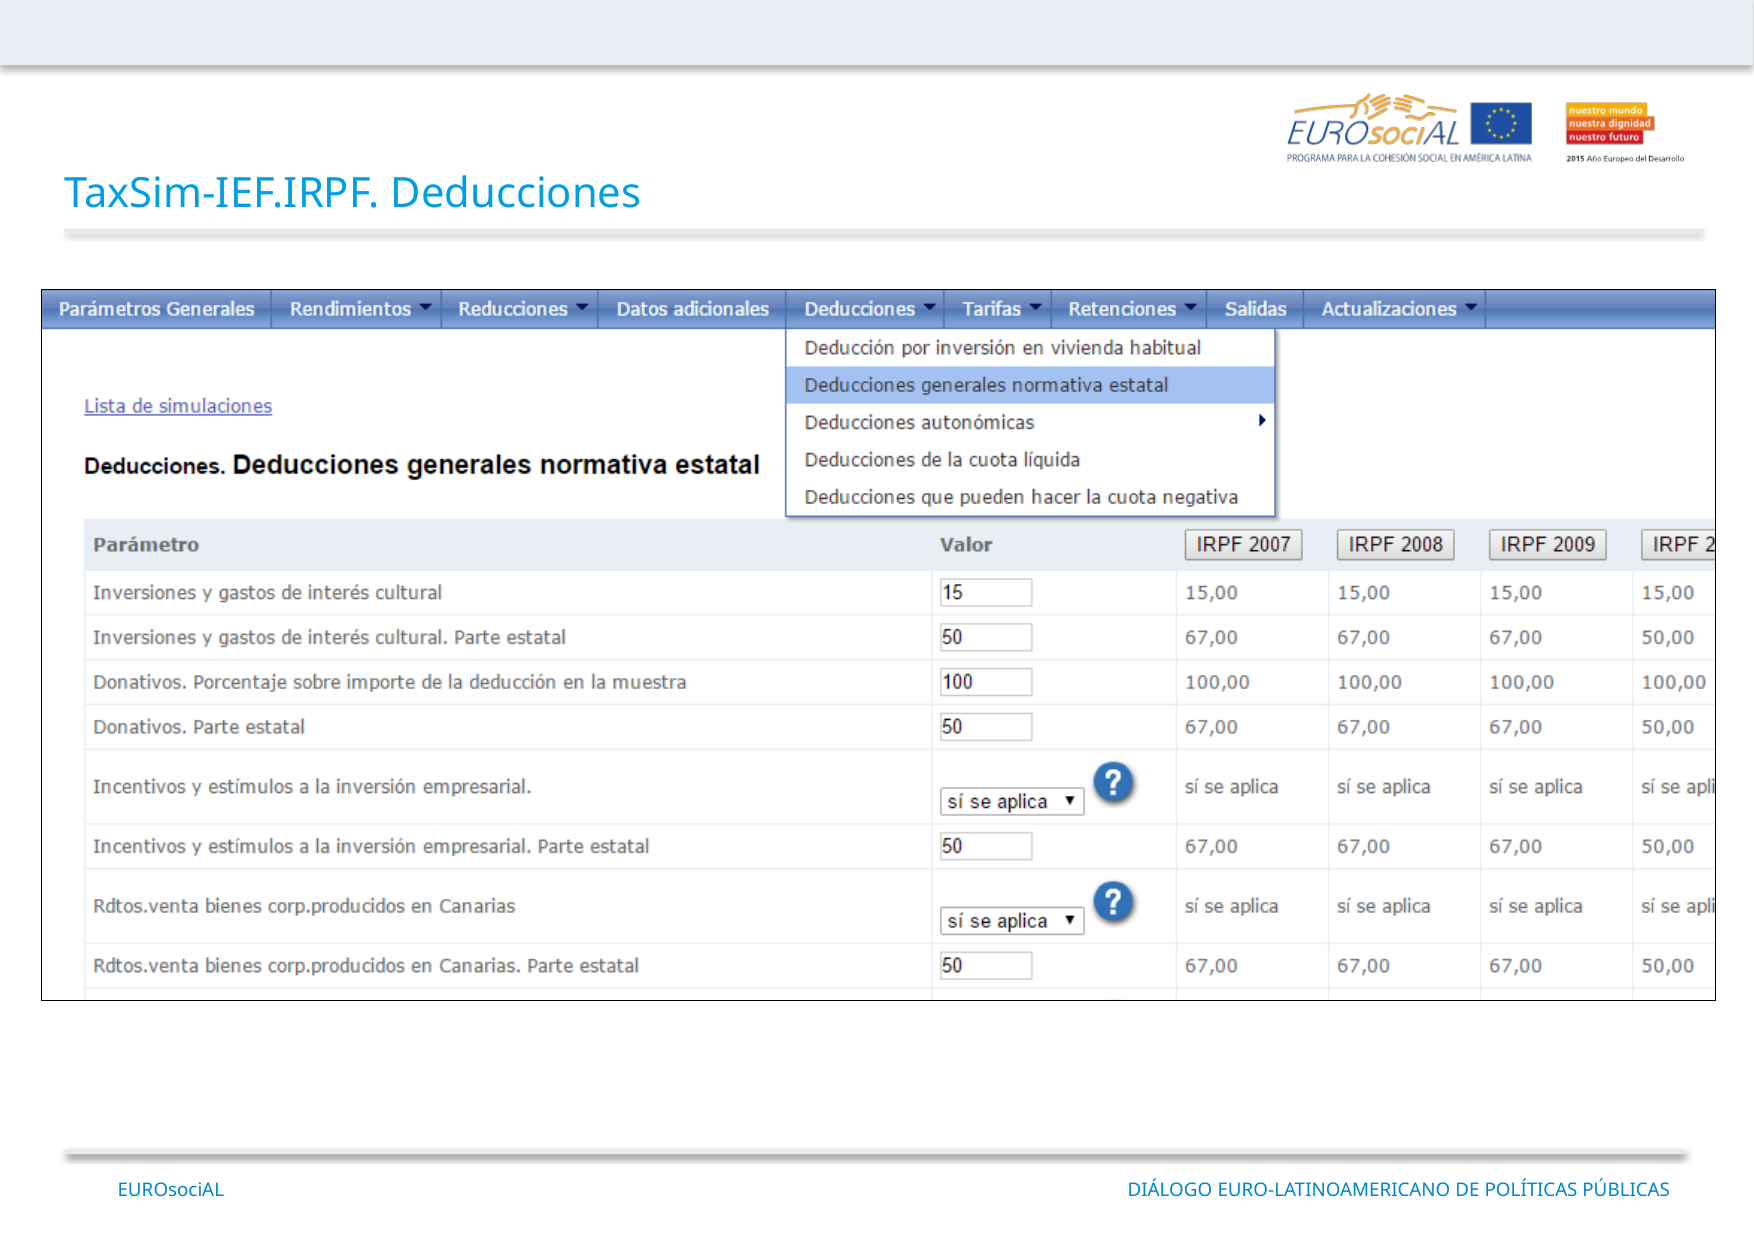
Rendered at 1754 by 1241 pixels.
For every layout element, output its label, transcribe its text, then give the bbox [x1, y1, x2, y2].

text_box TaxSim-IEF.IRPF. Deducciones [49, 158, 1628, 233]
picture [1278, 88, 1692, 173]
picture [41, 289, 1716, 1001]
